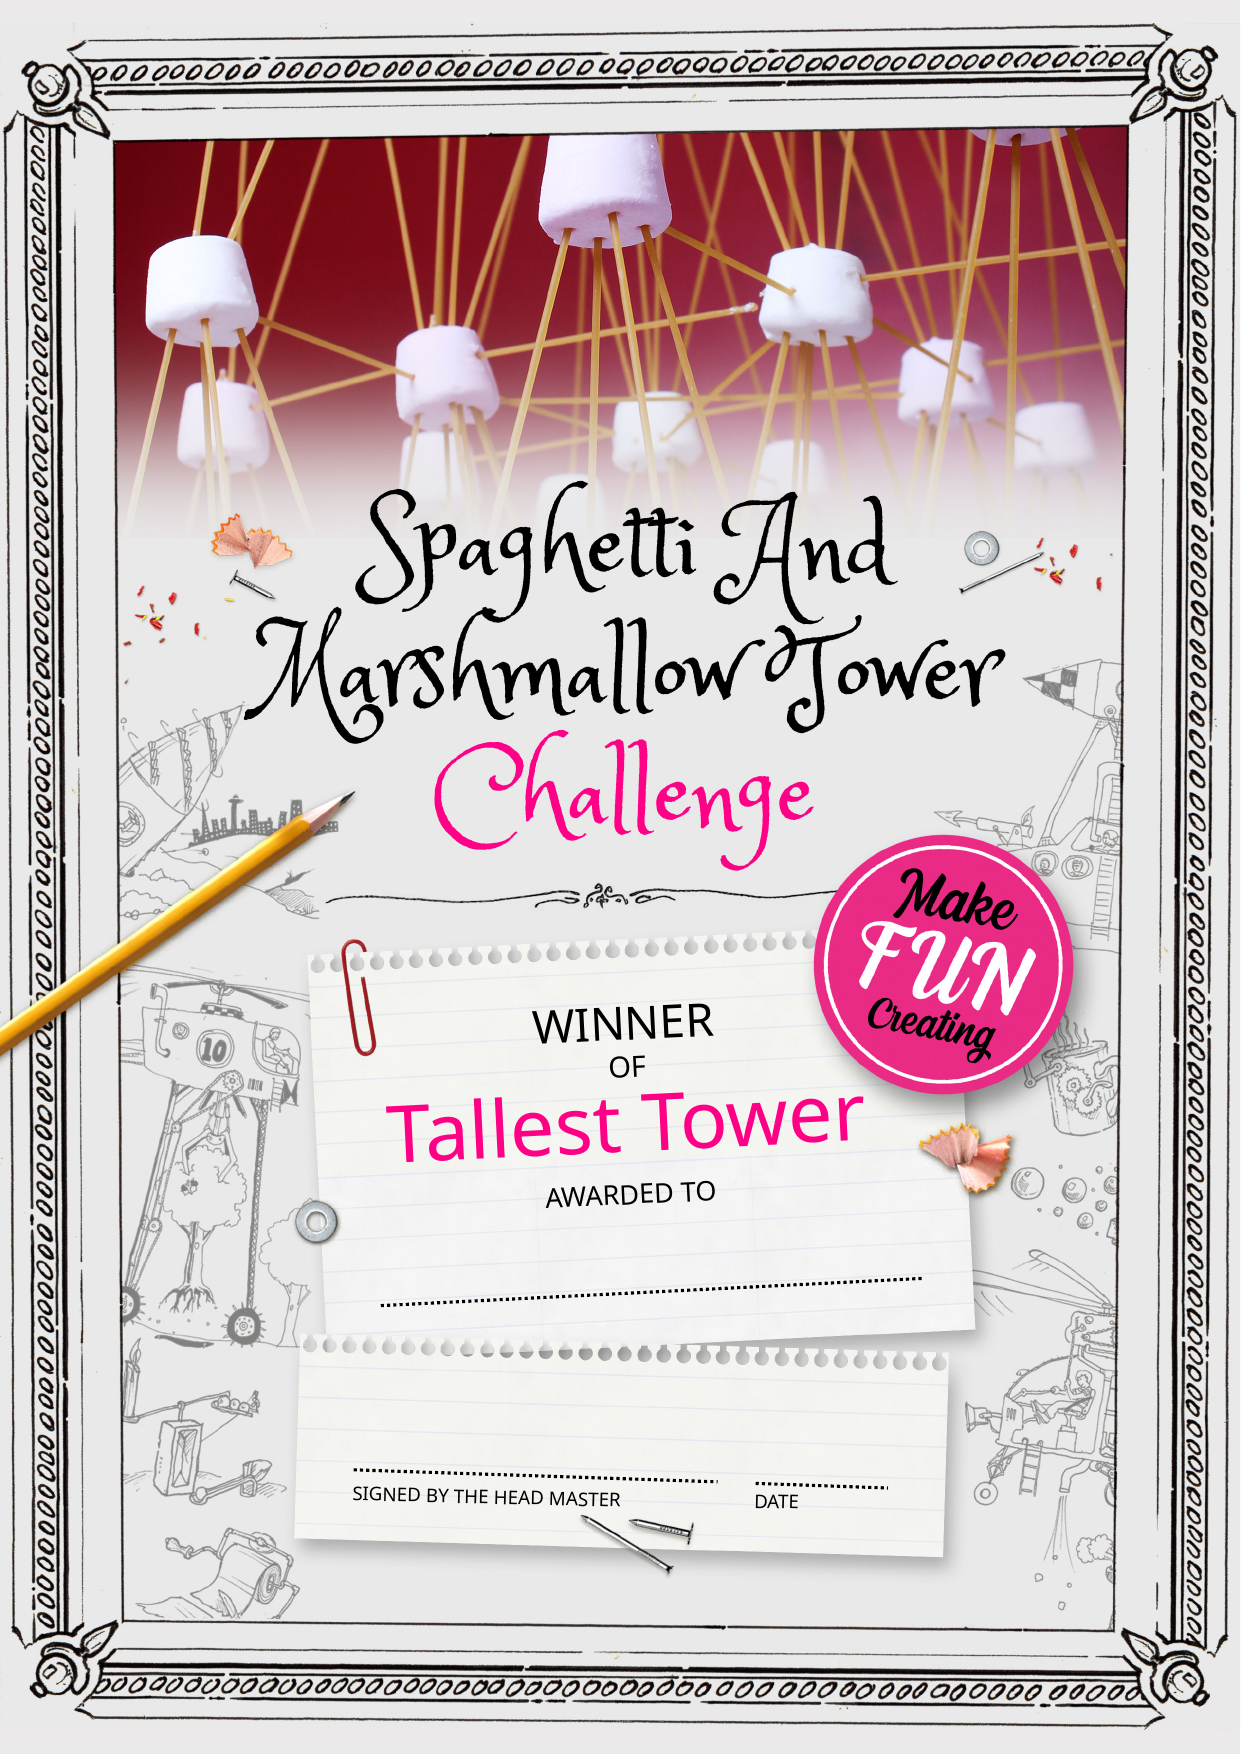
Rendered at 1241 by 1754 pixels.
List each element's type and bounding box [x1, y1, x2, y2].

picture [0, 23, 1241, 1730]
text_box [162, 992, 1097, 1293]
text_box [337, 1469, 889, 1522]
